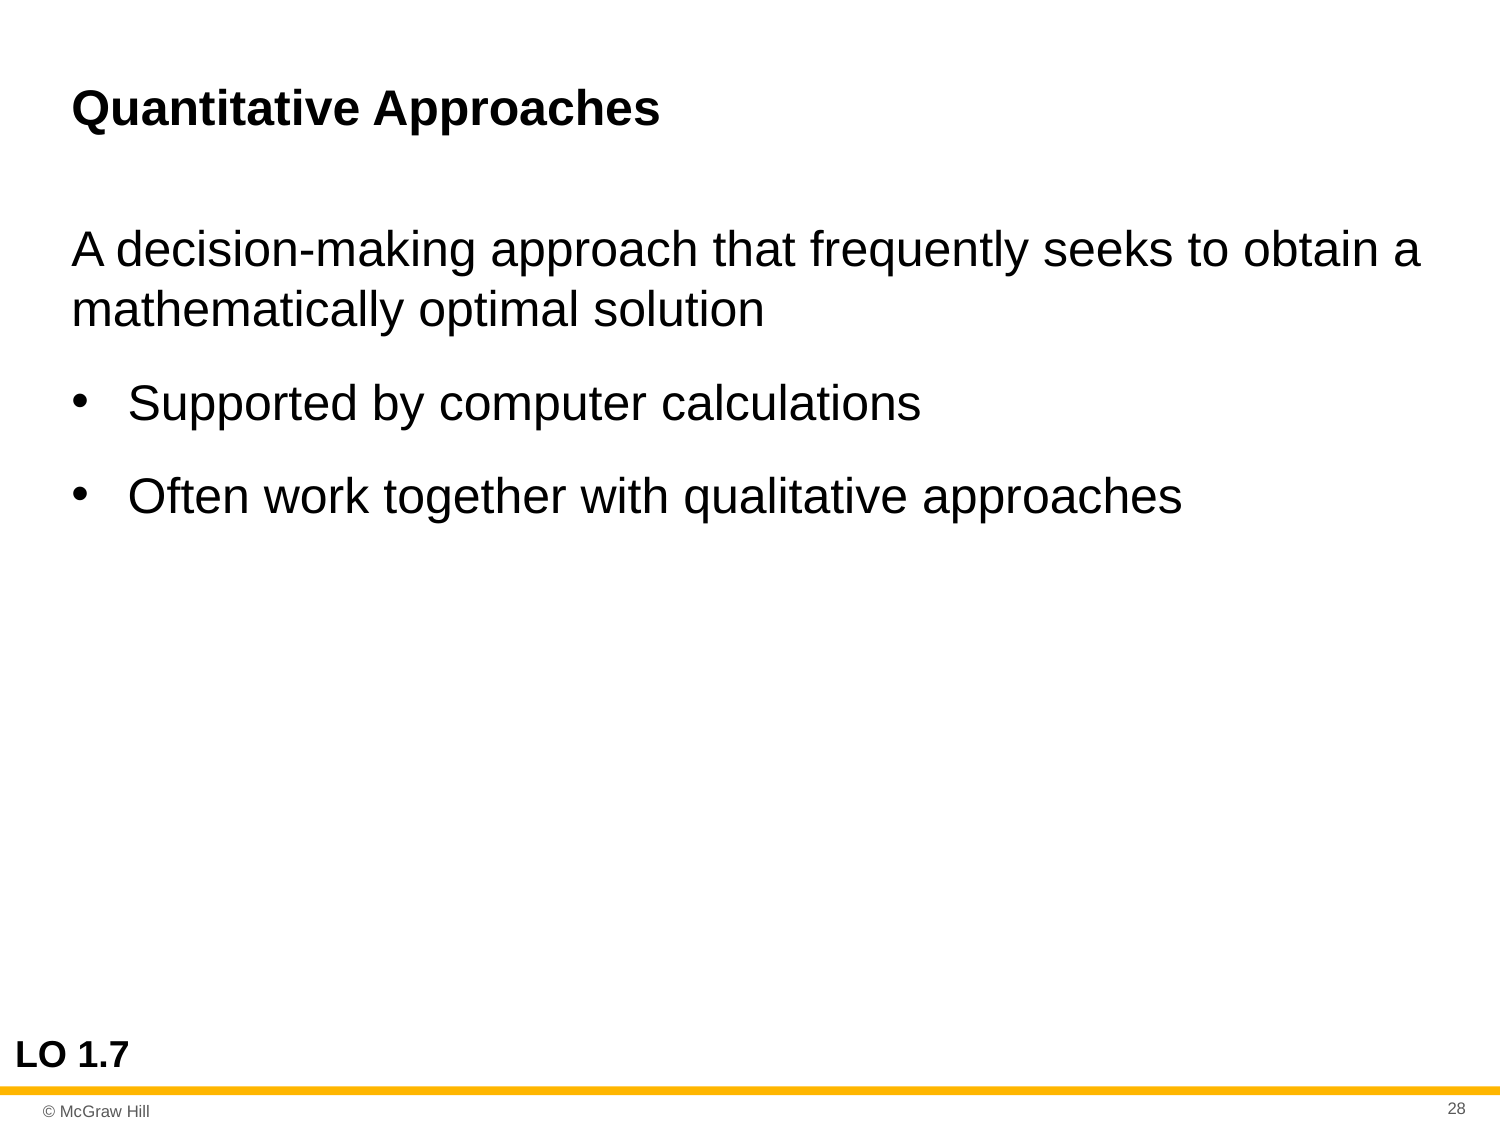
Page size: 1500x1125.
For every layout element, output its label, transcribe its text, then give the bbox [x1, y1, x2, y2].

title Quantitative Approaches [56, 50, 1444, 162]
list A decision-making approach that frequently seeks to obtain a mathematically optimal solution Supported by computer calculations Often work together with qualitative approaches [56, 209, 1444, 1020]
list LO 1.7 [0, 1022, 197, 1085]
